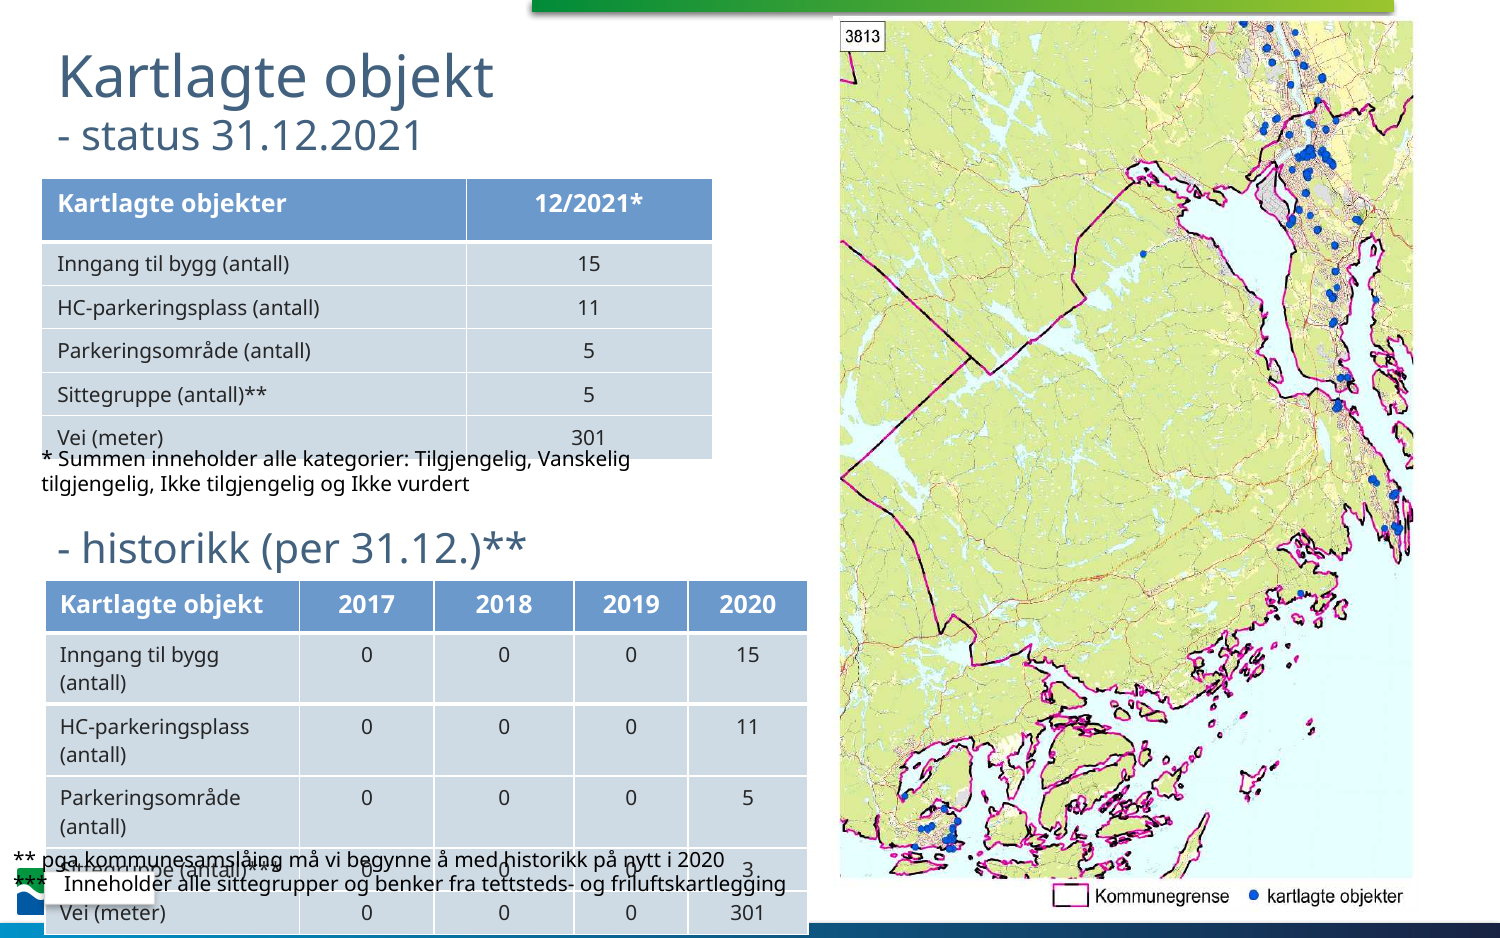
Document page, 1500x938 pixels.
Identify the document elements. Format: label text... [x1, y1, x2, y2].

table_header 2020 [689, 581, 807, 631]
table_cell Sittegruppe (antall)** [42, 373, 466, 415]
table_cell 5 [689, 777, 807, 847]
text_box * Summen inneholder alle kategorier: Tilgjengelig, Vanskelig tilgjengelig, Ikke tilgjengelig og Ikke vurdert [26, 438, 711, 504]
table_header Kartlagte objekt [46, 581, 299, 631]
table_cell 0 [435, 904, 573, 934]
table_cell 5 [467, 373, 712, 415]
table_header 2019 [575, 581, 687, 631]
table_cell 11 [689, 706, 807, 775]
table_cell 301 [689, 892, 807, 934]
table_cell 0 [300, 635, 433, 702]
table_cell 0 [300, 904, 433, 934]
table_cell 3 [802, 849, 807, 890]
text_box ** pga kommunesamslåing må vi begynne å med historikk på nytt i 2020 *** Inneholder alle sittegrupper og benker fra tettsteds- og friluftskartlegging [0, 838, 802, 904]
table_cell Parkeringsområde (antall) [42, 329, 466, 372]
table_cell 15 [689, 635, 807, 702]
table_cell 11 [467, 286, 712, 328]
table_header 2017 [300, 581, 433, 631]
table_cell Vei (meter) [42, 416, 466, 438]
table_header Kartlagte objekter [42, 179, 466, 240]
table_cell 0 [300, 777, 433, 838]
picture [833, 16, 1419, 913]
text_box - historikk (per 31.12.)** [42, 496, 828, 580]
table_cell 15 [467, 244, 712, 285]
table_cell 0 [435, 777, 573, 838]
table_cell 0 [575, 706, 687, 775]
table_cell Parkeringsområde (antall) [46, 777, 299, 838]
table_cell Inngang til bygg (antall) [46, 635, 299, 702]
table_cell 0 [300, 706, 433, 775]
table_cell 0 [435, 635, 573, 702]
table_header 12/2021* [467, 179, 712, 240]
table_cell HC-parkeringsplass (antall) [46, 706, 299, 775]
table_cell 0 [435, 706, 573, 775]
table_cell Vei (meter) [46, 904, 299, 934]
text_box Kartlagte objekt - status 31.12.2021 [42, 24, 828, 167]
table_cell 0 [575, 777, 687, 838]
table_cell 0 [575, 904, 687, 934]
table_cell Inngang til bygg (antall) [42, 244, 466, 285]
table_cell 0 [575, 635, 687, 702]
table_header 2018 [435, 581, 573, 631]
table_cell 5 [467, 329, 712, 372]
table_cell HC-parkeringsplass (antall) [42, 286, 466, 328]
table_cell 301 [467, 416, 712, 459]
